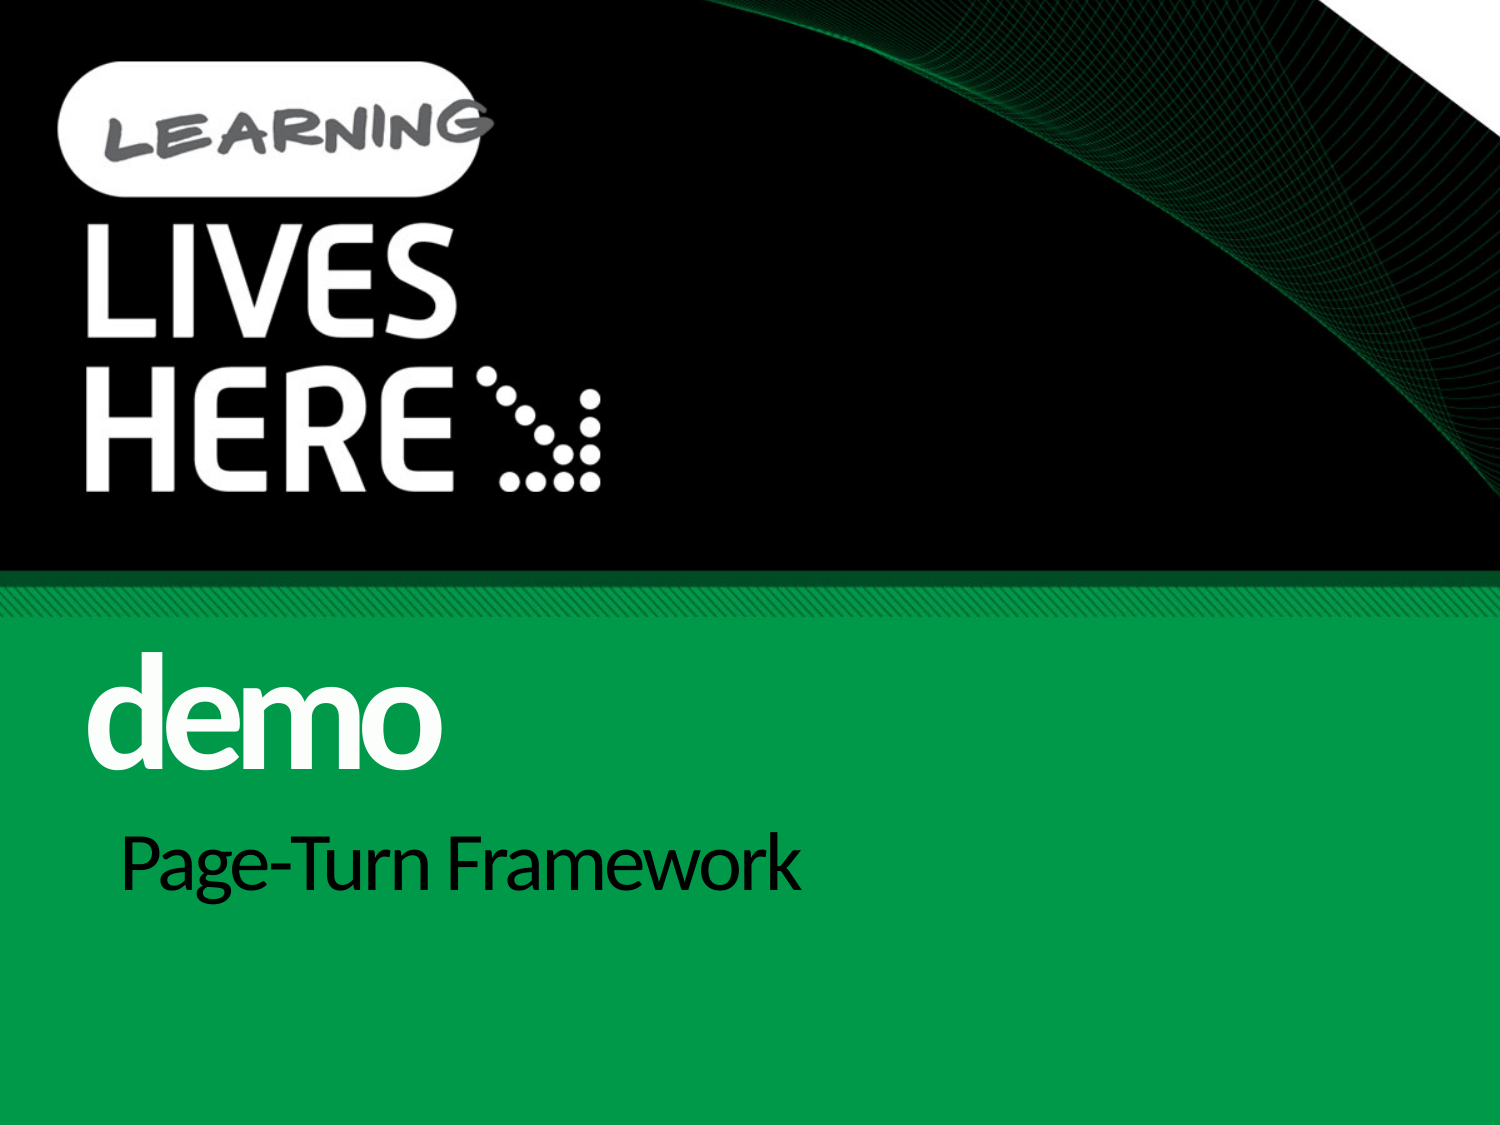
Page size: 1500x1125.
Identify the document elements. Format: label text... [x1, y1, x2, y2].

list demo [83, 625, 1344, 800]
title Page-Turn Framework [119, 818, 1375, 943]
picture [0, 0, 1500, 1125]
